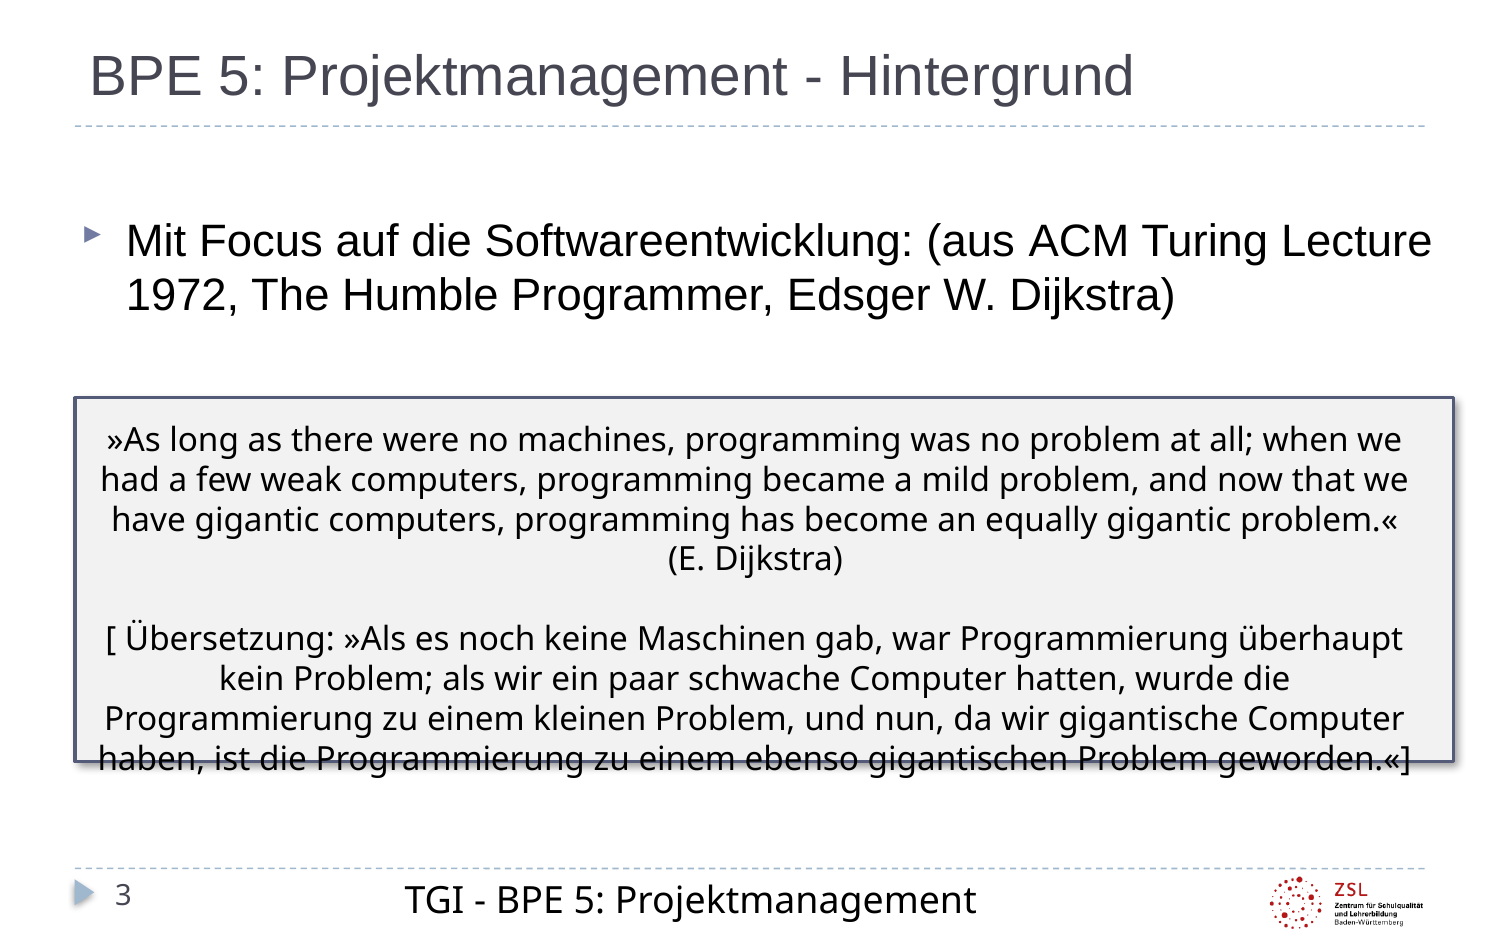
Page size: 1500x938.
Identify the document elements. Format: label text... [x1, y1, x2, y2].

text_box »As long as there were no machines, programming was no problem at all; when we had a few weak computers, programming became a mild problem, and now that we have gigantic computers, programming has become an equally gigantic problem.« (E. Dijkstra) [ Übersetzung: »Als es noch keine Maschinen gab, war Programmierung überhaupt kein Problem; als wir ein paar schwache Computer hatten, wurde die Programmierung zu einem kleinen Problem, und nun, da wir gigantische Computer haben, ist die Programmierung zu einem ebenso gigantischen Problem geworden.«] [81, 410, 1430, 785]
text_box [73, 396, 1455, 763]
list Mit Focus auf die Softwareentwicklung: (aus ACM Turing Lecture 1972, The Humble Programmer, Edsger W. Dijkstra) [66, 203, 1463, 357]
footer TGI - BPE 5: Projektmanagement [336, 868, 1046, 919]
picture [1269, 875, 1424, 930]
slide_number 3 [100, 868, 336, 919]
title BPE 5: Projektmanagement - Hintergrund [75, 31, 1425, 115]
